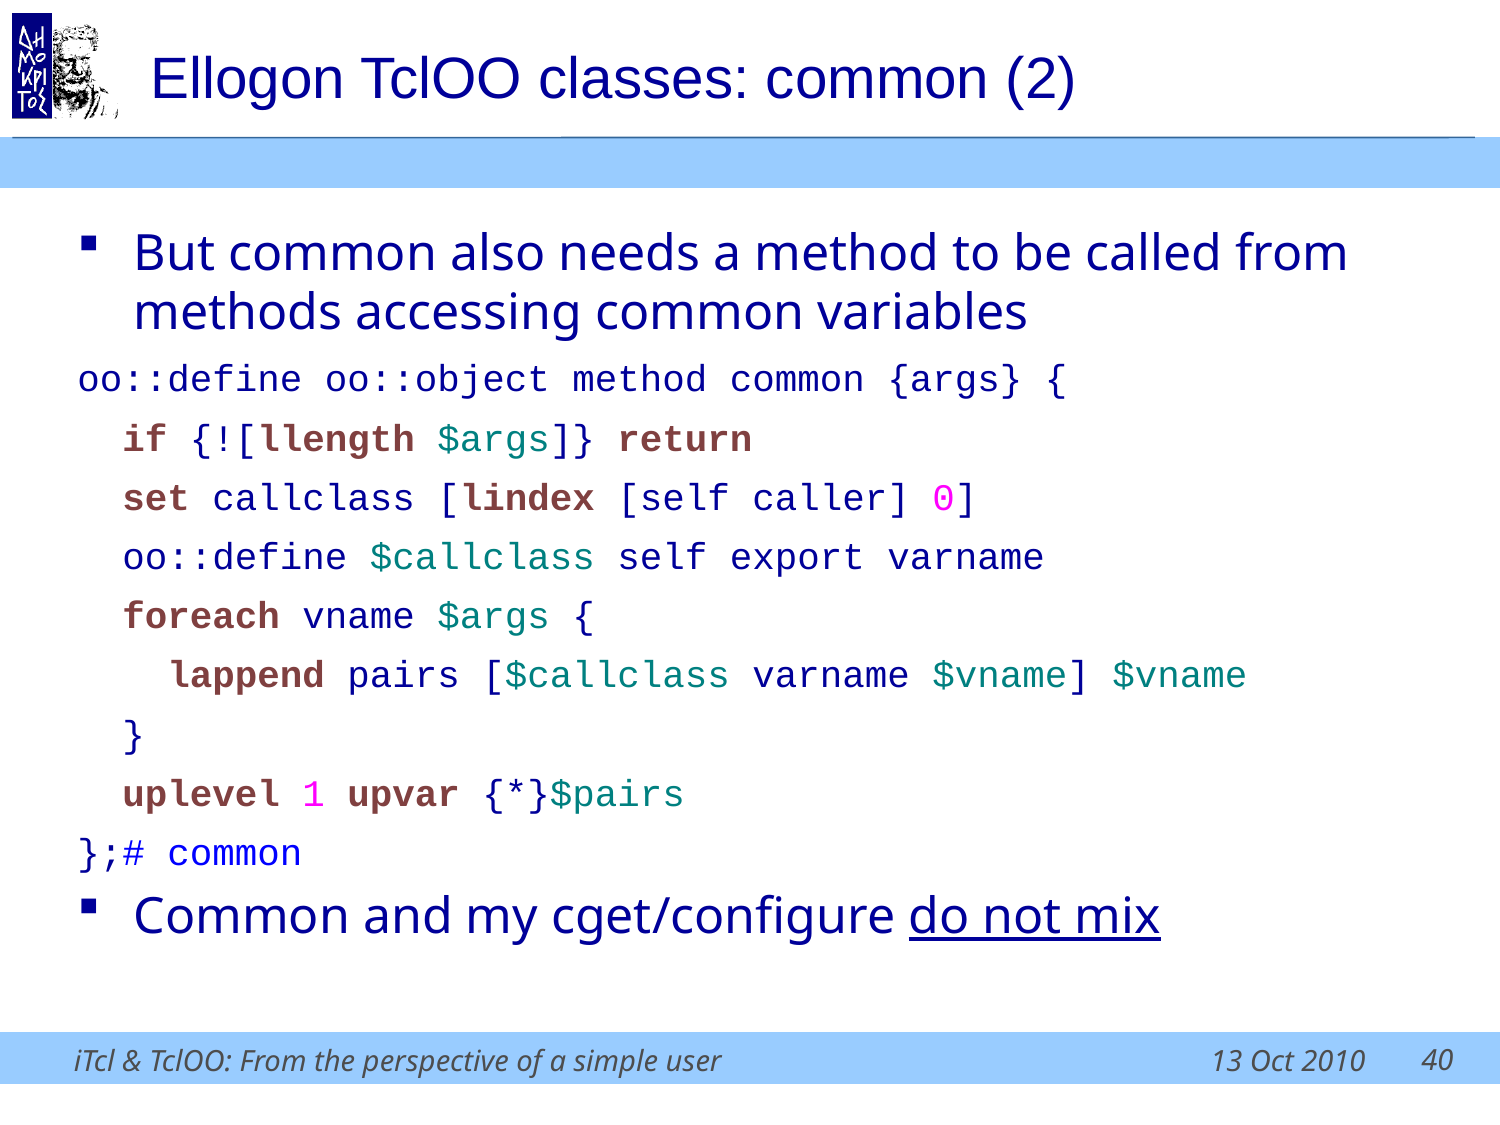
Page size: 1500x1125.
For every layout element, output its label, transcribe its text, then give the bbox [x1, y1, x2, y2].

list But common also needs a method to be called from methods accessing common variables oo::define oo::object method common {args} { if {![llength $args]} return set callclass [lindex [self caller] 0] oo::define $callclass self export varname foreach vname $args { lappend pairs [$callclass varname $vname] $vname } uplevel 1 upvar {*}$pairs };# common Common and my cget/configure do not mix [62, 212, 1476, 1001]
title Ellogon TclOO classes: common (2) [135, 12, 1476, 138]
footer iTcl & TclOO: From the perspective of a simple user [58, 1034, 1190, 1086]
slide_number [1190, 1034, 1381, 1086]
picture [11, 13, 118, 120]
slide_number 40 [1399, 1033, 1476, 1084]
